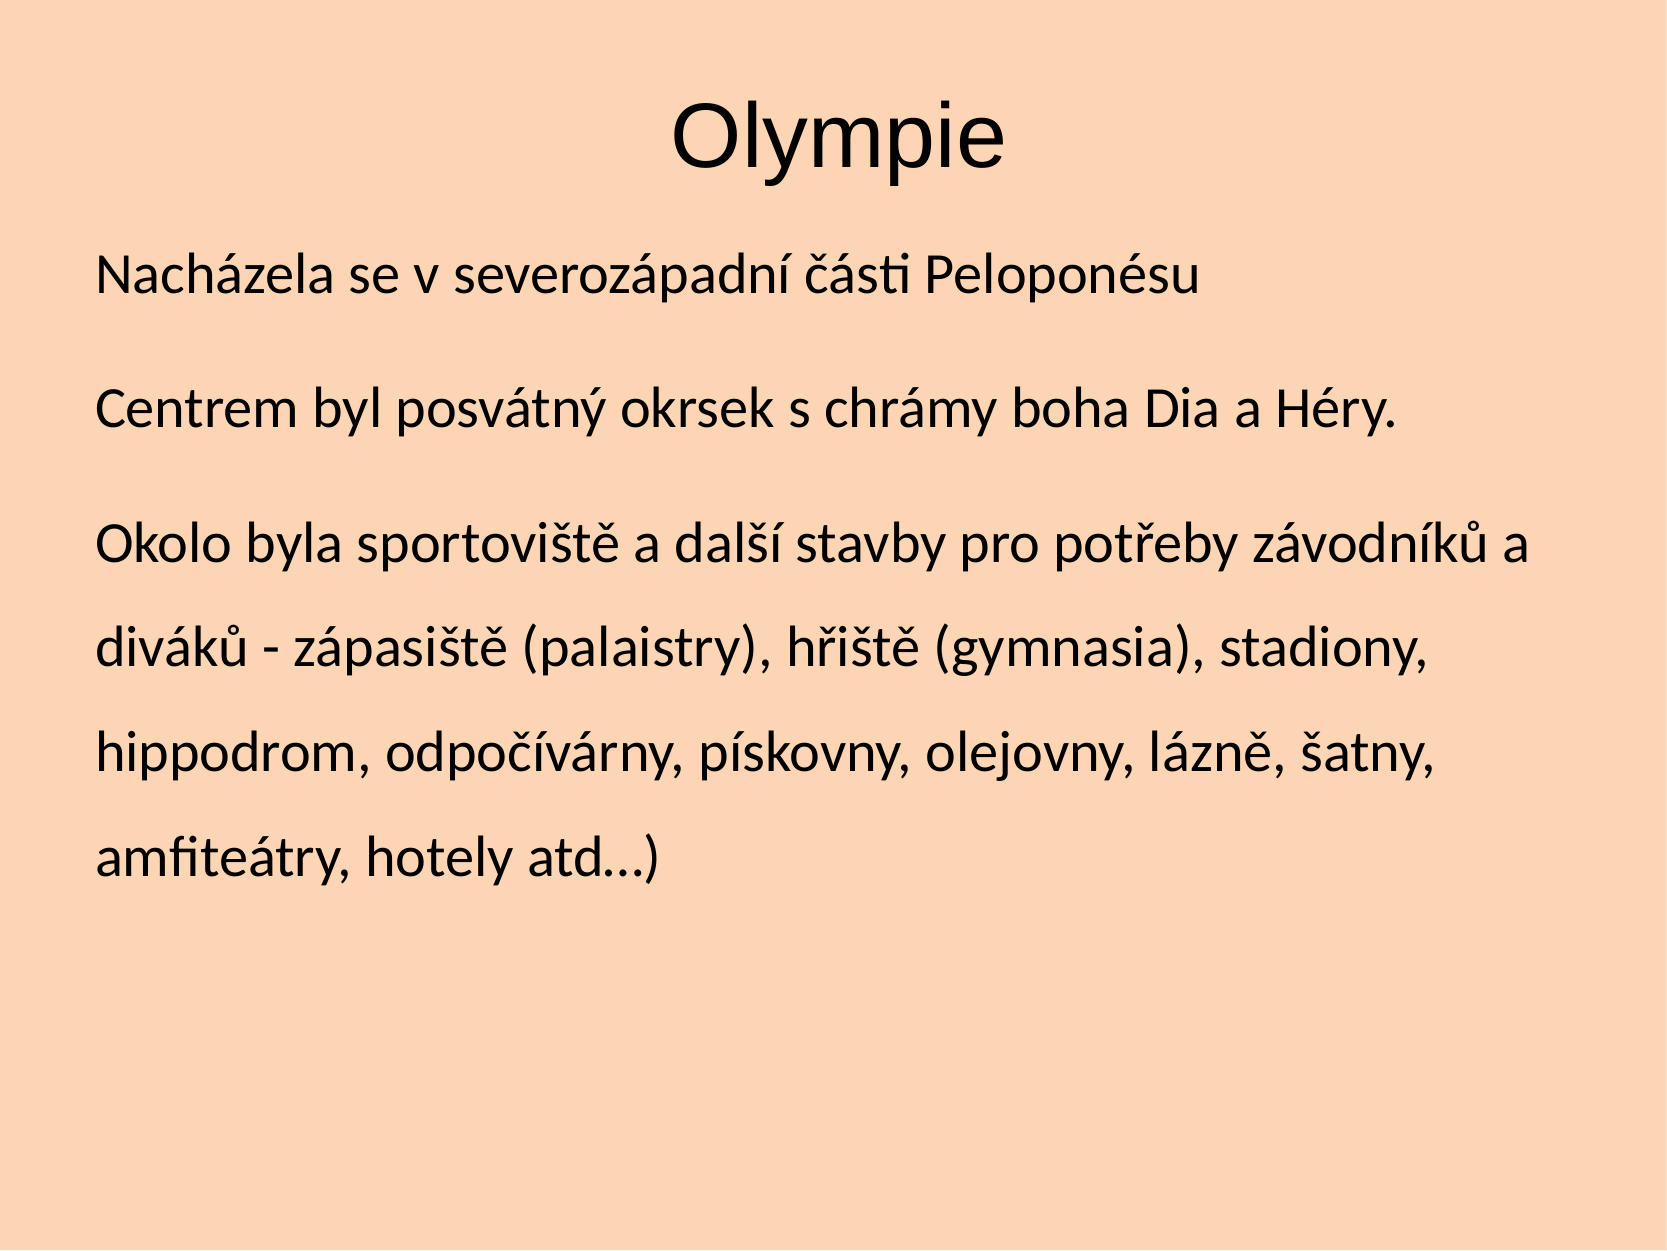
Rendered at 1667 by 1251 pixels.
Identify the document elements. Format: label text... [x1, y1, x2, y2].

list Nacházela se v severozápadní části Peloponésu Centrem byl posvátný okrsek s chrámy boha Dia a Héry. Okolo byla sportoviště a další stavby pro potřeby závodníků a diváků - zápasiště (palaistry), hřiště (gymnasia), stadiony, hippodrom, odpočívárny, pískovny, olejovny, lázně, šatny, amfiteátry, hotely atd…) [77, 199, 1578, 1228]
title Olympie [41, 49, 1637, 212]
